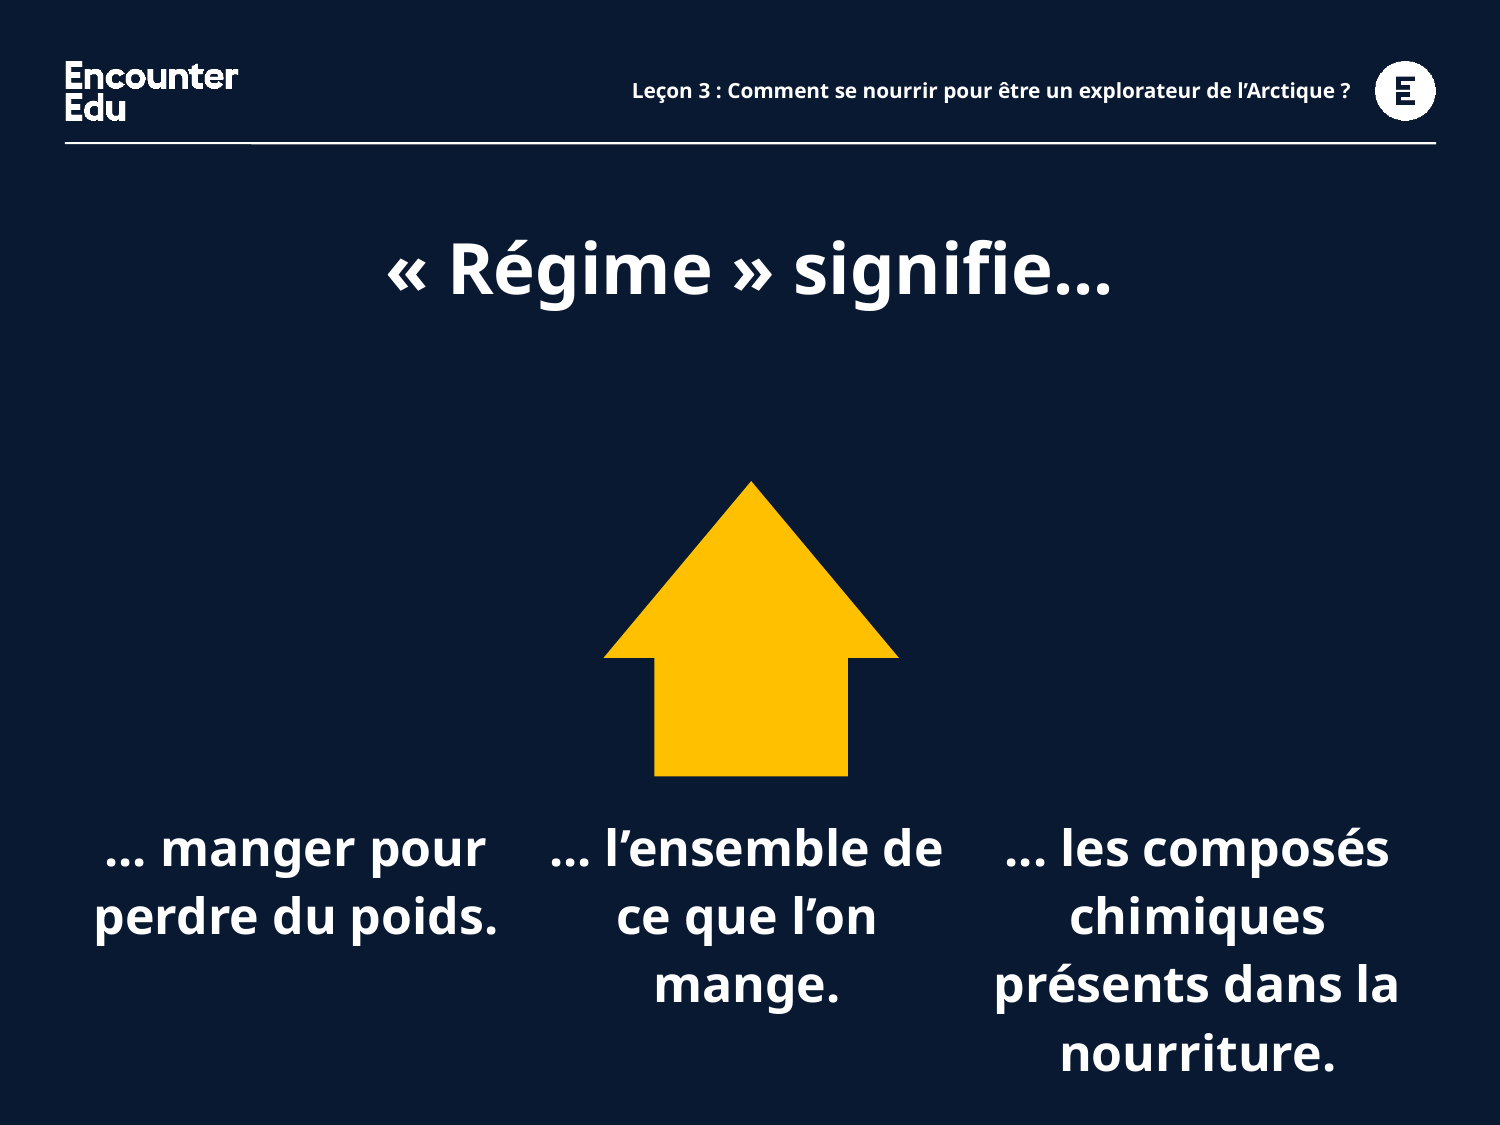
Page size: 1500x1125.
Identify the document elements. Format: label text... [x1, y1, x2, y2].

picture [61, 59, 243, 122]
table_header ... les composés chimiques présents dans la nourriture. [972, 805, 1423, 1060]
picture [1373, 59, 1437, 122]
table_header ... manger pour perdre du poids. [71, 805, 522, 1060]
table_header ... l’ensemble de ce que l’on mange. [522, 805, 972, 1060]
text_box « Régime » signifie... [73, 215, 1427, 316]
text_box [601, 478, 901, 779]
title Leçon 3 : Comment se nourrir pour être un explorateur de l’Arctique ? [603, 71, 1359, 113]
